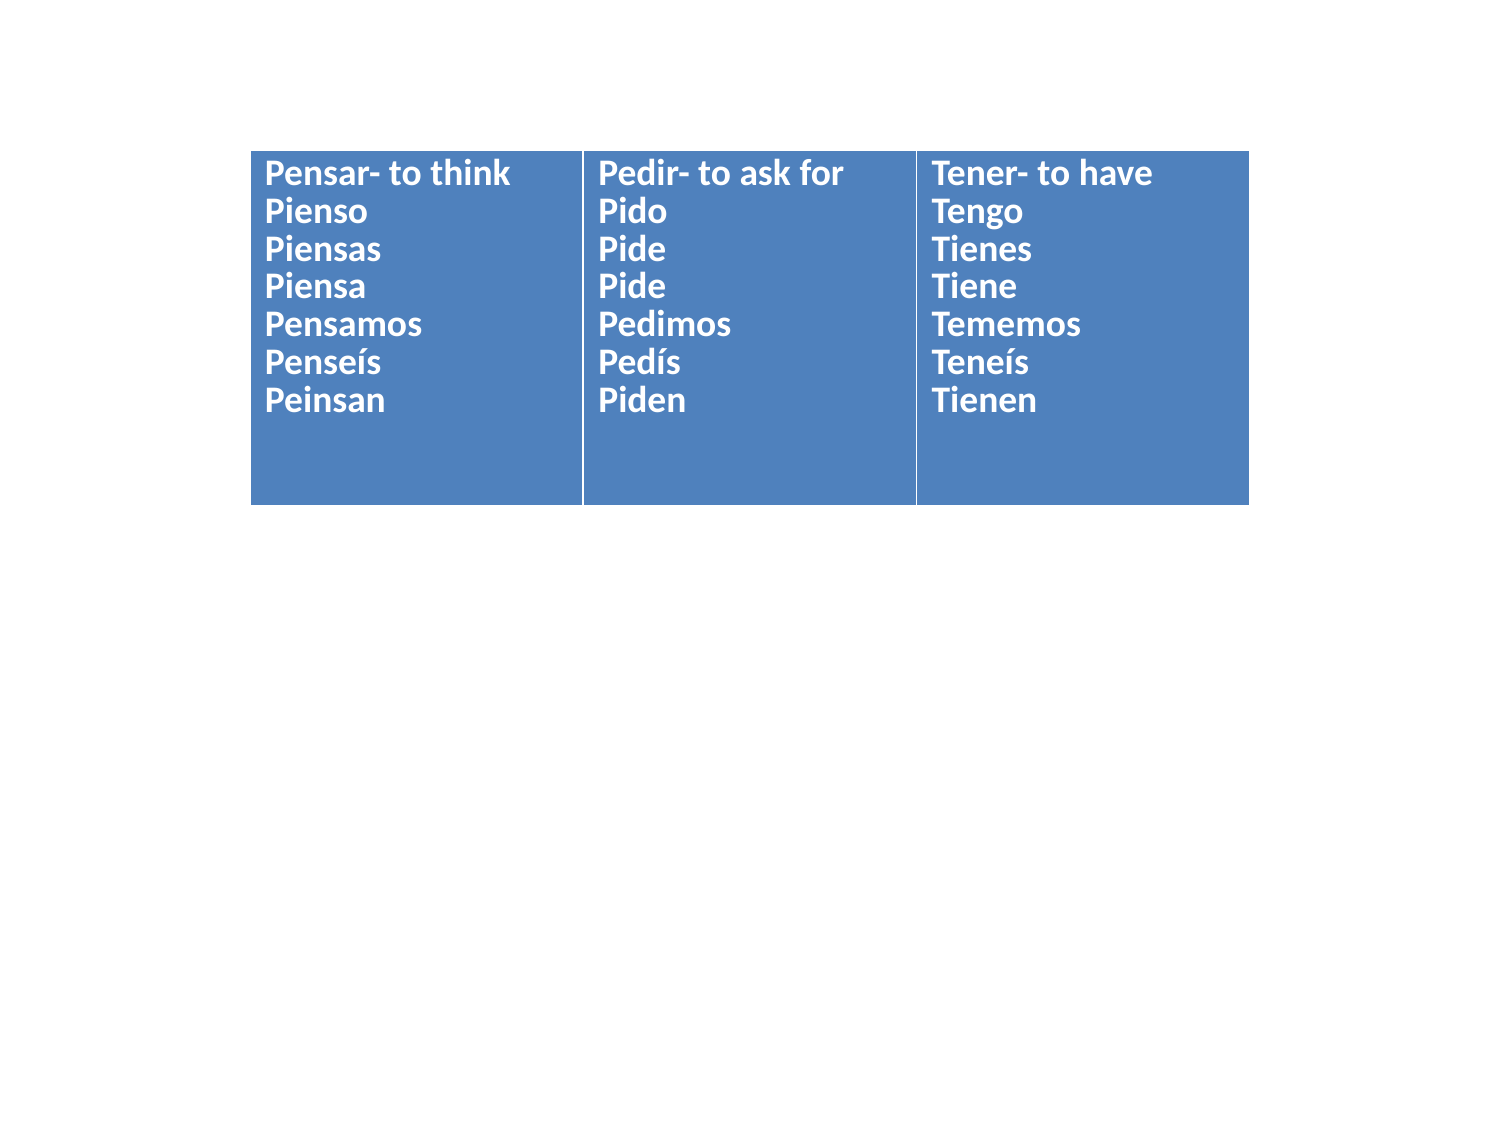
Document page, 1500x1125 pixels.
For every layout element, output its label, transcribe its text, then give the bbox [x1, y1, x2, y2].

table_header Pedir- to ask for Pido Pide Pide Pedimos Pedís Piden [584, 151, 916, 505]
title [75, 45, 1425, 1032]
table_header Pensar- to think Pienso Piensas Piensa Pensamos Penseís Peinsan [251, 151, 582, 505]
table_header Tener- to have Tengo Tienes Tiene Tememos Teneís Tienen [917, 151, 1249, 505]
